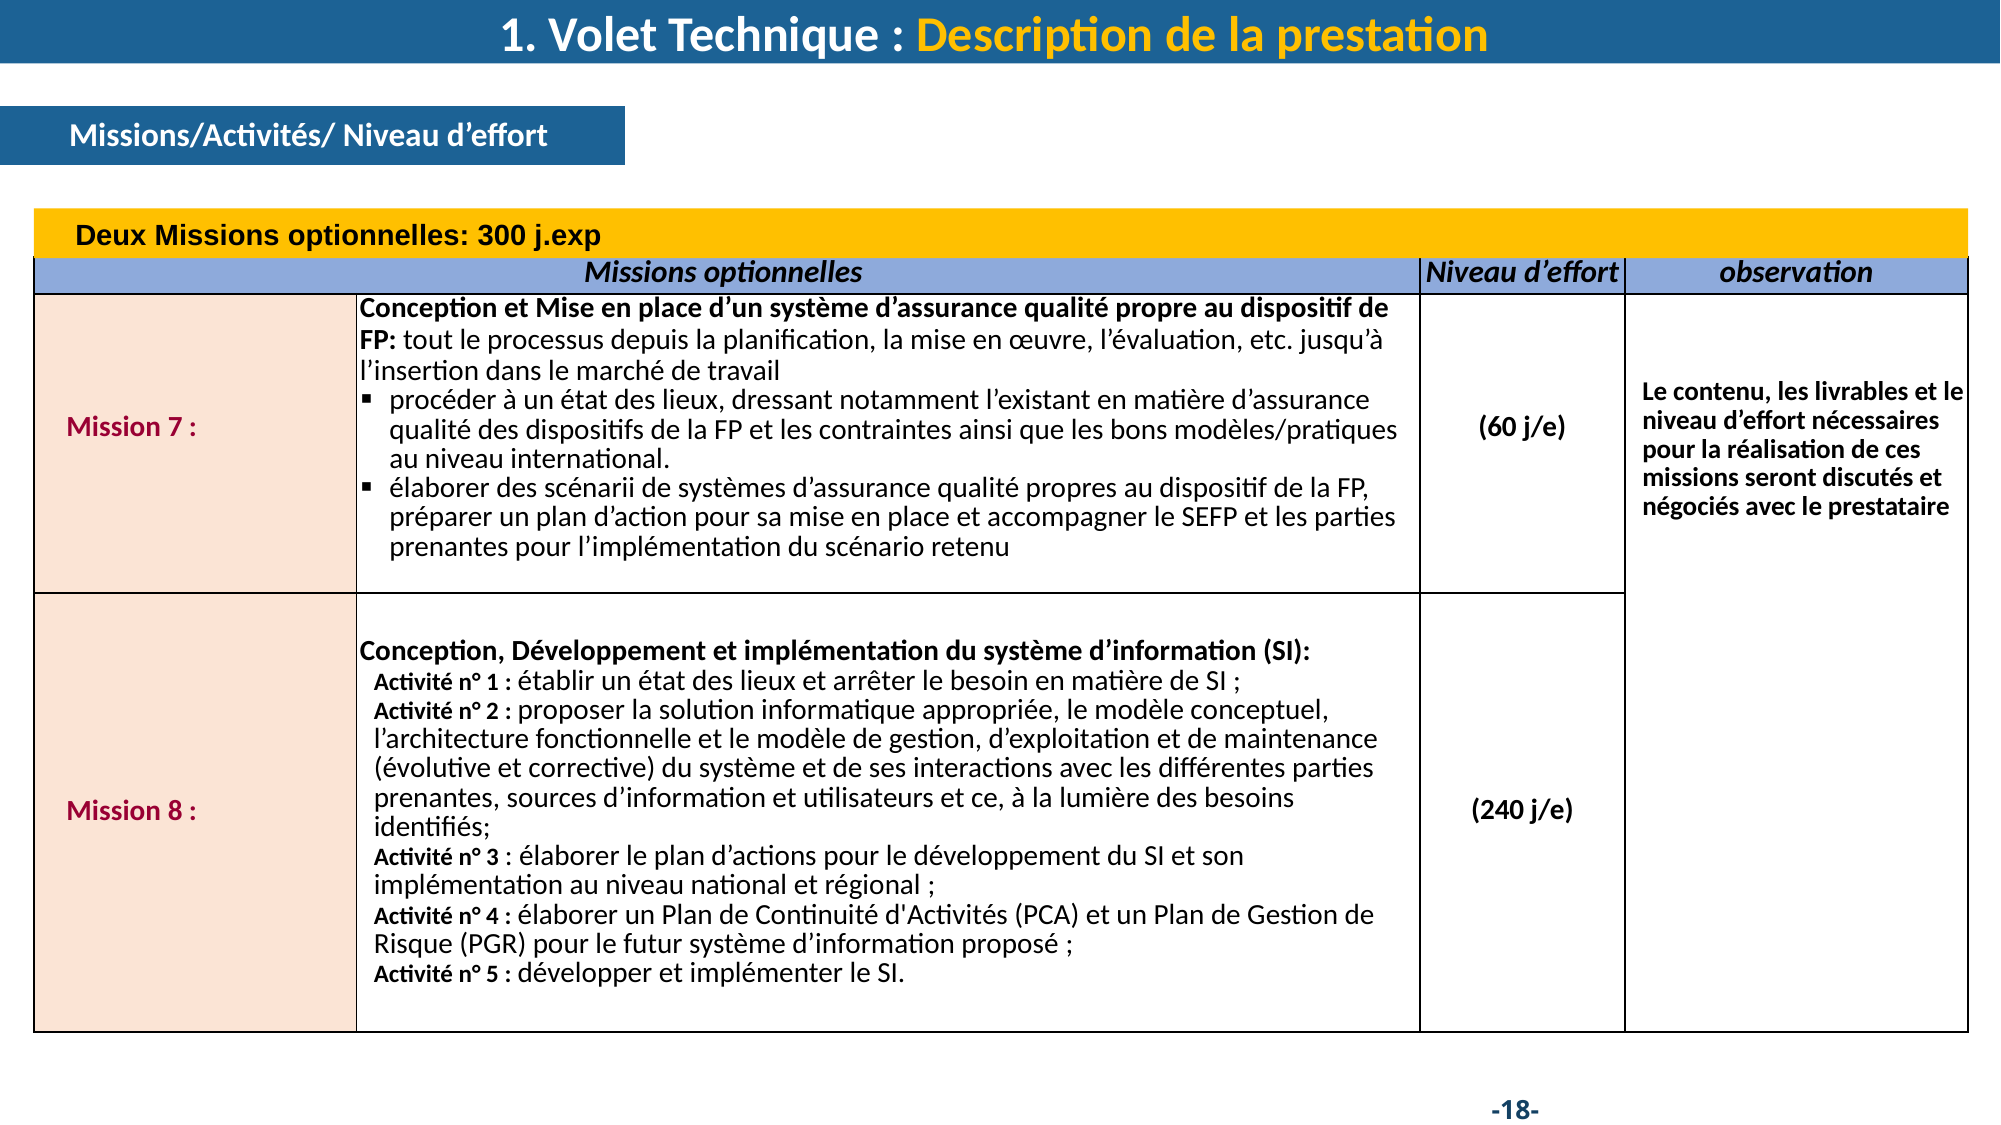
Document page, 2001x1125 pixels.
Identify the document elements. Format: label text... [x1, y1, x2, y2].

table_cell Mission 7 : [35, 295, 356, 592]
text_box Missions/Activités/ Niveau d’effort [0, 106, 626, 166]
table_header observation [1626, 259, 1967, 293]
table_header Niveau d’effort [1421, 259, 1624, 293]
text_box 1. Volet Technique : Description de la prestation [0, 0, 2000, 65]
table_header Missions optionnelles [35, 259, 1419, 293]
table_cell Conception et Mise en place d’un système d’assurance qualité propre au dispositif de FP: tout le processus depuis la planification, la mise en œuvre, l’évaluation, etc. jusqu’à l’insertion dans le marché de travail procéder à un état des lieux, dressant notamment l’existant en matière d’assurance qualité des dispositifs de la FP et les contraintes ainsi que les bons modèles/pratiques au niveau international. élaborer des scénarii de systèmes d’assurance qualité propres au dispositif de la FP, préparer un plan d’action pour sa mise en place et accompagner le SEFP et les parties prenantes pour l’implémentation du scénario retenu [357, 295, 1419, 592]
table_cell (60 j/e) [1421, 295, 1624, 592]
table_cell (240 j/e) [1421, 594, 1624, 1031]
slide_number -18- [1491, 1092, 1952, 1125]
table_cell Mission 8 : [35, 594, 356, 1031]
text_box Deux Missions optionnelles: 300 j.exp [33, 208, 1969, 259]
table_cell Conception, Développement et implémentation du système d’information (SI): Activité n° 1 : établir un état des lieux et arrêter le besoin en matière de SI ; Activité n° 2 : proposer la solution informatique appropriée, le modèle conceptuel, l’architecture fonctionnelle et le modèle de gestion, d’exploitation et de maintenance (évolutive et corrective) du système et de ses interactions avec les différentes parties prenantes, sources d’information et utilisateurs et ce, à la lumière des besoins identifiés; Activité n° 3 : élaborer le plan d’actions pour le développement du SI et son implémentation au niveau national et régional ; Activité n° 4 : élaborer un Plan de Continuité d'Activités (PCA) et un Plan de Gestion de Risque (PGR) pour le futur système d’information proposé ; Activité n° 5 : développer et implémenter le SI. [357, 594, 1419, 1031]
table_cell Le contenu, les livrables et le niveau d’effort nécessaires pour la réalisation de ces missions seront discutés et négociés avec le prestataire [1626, 295, 1967, 1031]
